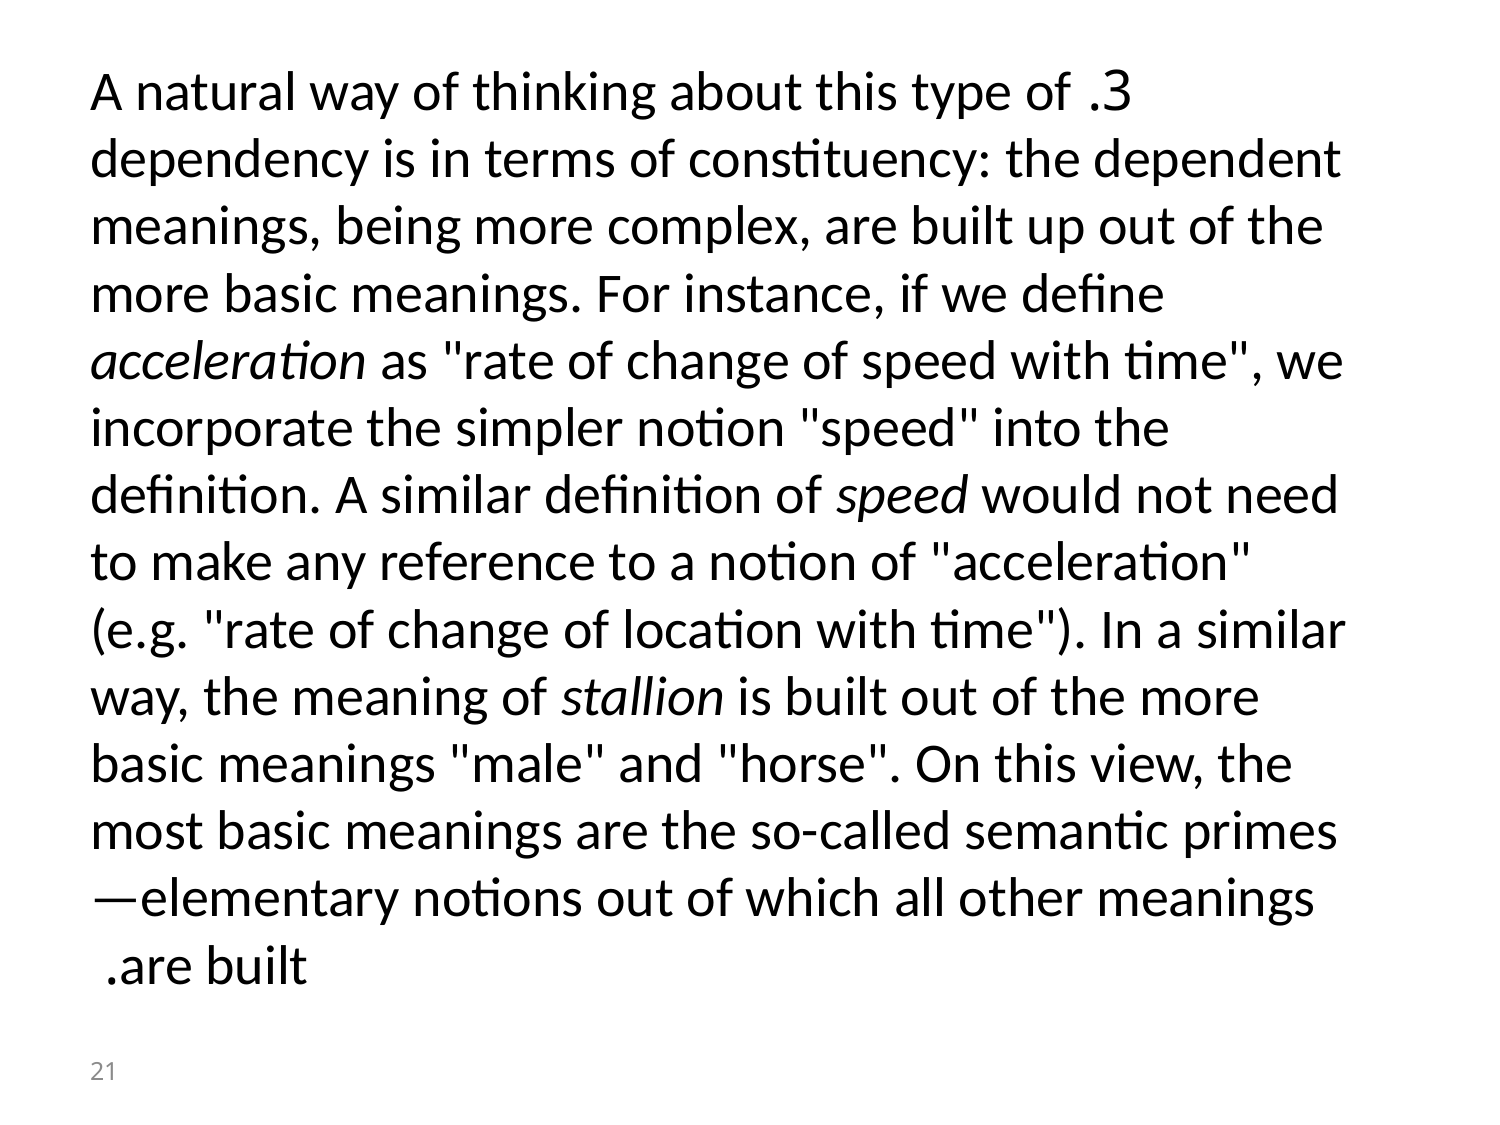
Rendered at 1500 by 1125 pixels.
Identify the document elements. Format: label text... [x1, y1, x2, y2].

list 3. A natural way of thinking about this type of dependency is in terms of constituency: the dependent meanings, being more complex, are built up out of the more basic meanings. For instance, if we define acceleration as "rate of change of speed with time", we incorporate the simpler notion "speed" into the definition. A similar definition of speed would not need to make any reference to a notion of "acceleration" (e.g. "rate of change of location with time"). In a similar way, the meaning of stallion is built out of the more basic meanings "male" and "horse". On this view, the most basic meanings are the so-called semantic primes—elementary notions out of which all other meanings are built. [75, 46, 1425, 1005]
slide_number 21 [75, 1042, 425, 1103]
